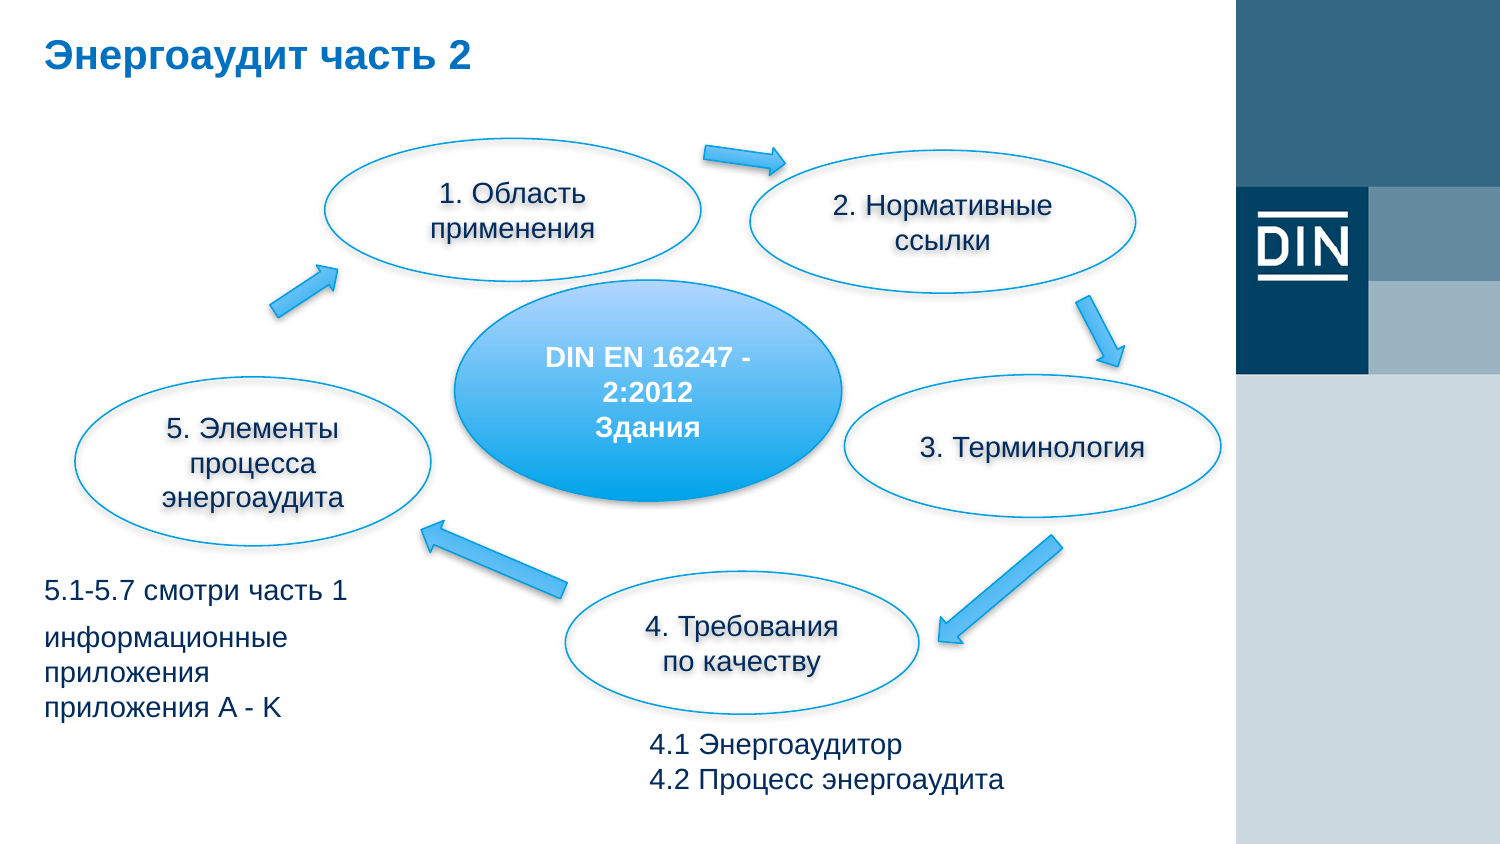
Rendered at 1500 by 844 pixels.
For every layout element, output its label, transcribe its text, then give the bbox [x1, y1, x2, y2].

text_box 5.1-5.7 смотри часть 1 [29, 563, 461, 614]
text_box информационные приложения приложения A - K [29, 610, 372, 766]
text_box Энергоаудит часть 2 [29, 20, 780, 135]
text_box 1. Область применения [323, 137, 702, 283]
picture [1236, 0, 1500, 844]
text_box DIN EN 16247 - 2:2012 Здания [453, 279, 843, 502]
text_box [269, 264, 339, 319]
text_box 4. Требования по качеству [564, 570, 920, 715]
text_box [1075, 294, 1126, 368]
text_box 3. Терминология [843, 373, 1222, 519]
text_box [702, 144, 786, 177]
text_box 2. Нормативные ссылки [749, 149, 1137, 294]
text_box [420, 519, 568, 600]
text_box 5. Элементы процесса энергоаудита [74, 376, 432, 547]
text_box [937, 534, 1064, 645]
text_box 4.1 Энергоаудитор 4.2 Процесс энергоаудита [634, 718, 1034, 803]
